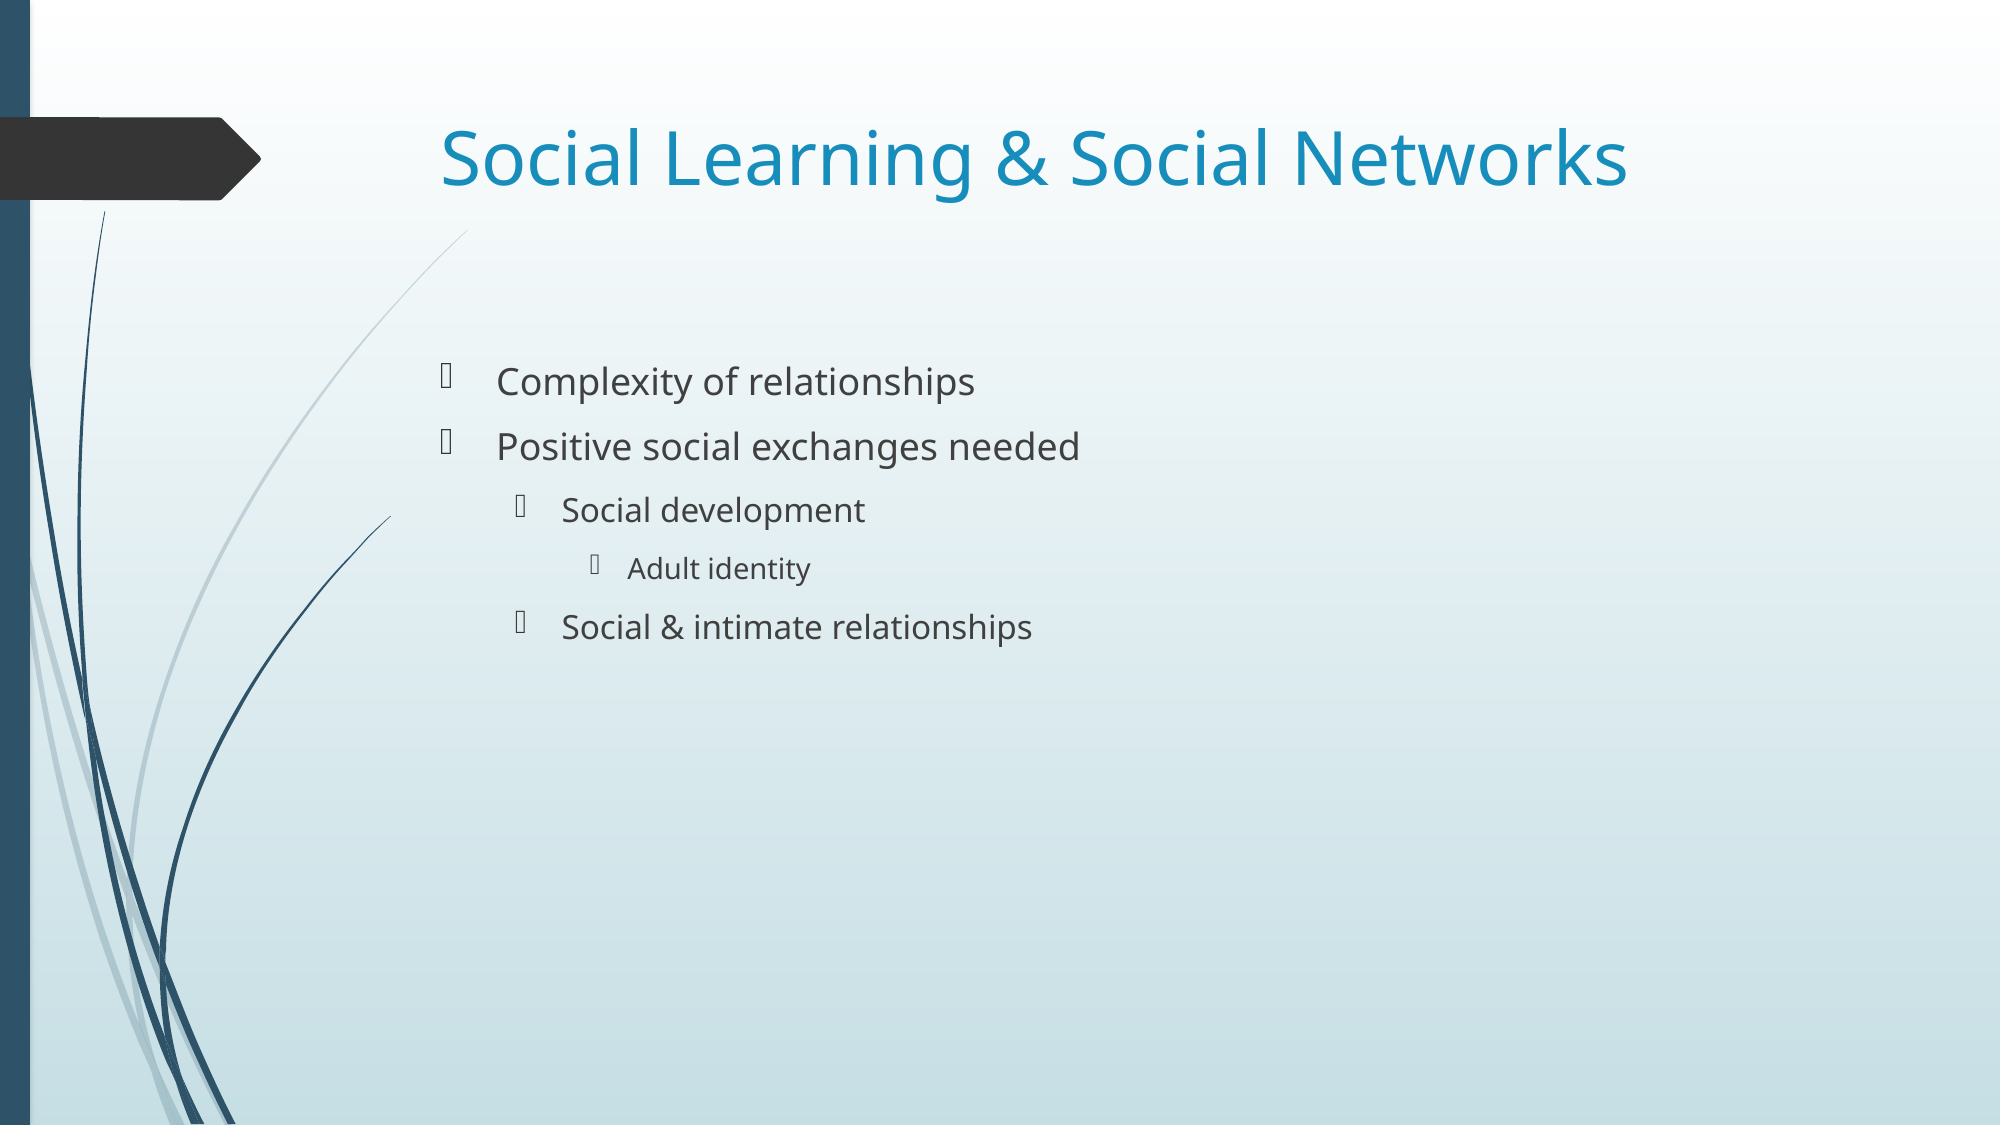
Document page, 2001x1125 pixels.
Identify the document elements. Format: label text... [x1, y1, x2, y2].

list Complexity of relationships Positive social exchanges needed Social development Adult identity Social & intimate relationships [424, 350, 1888, 970]
title Social Learning & Social Networks [425, 102, 1888, 313]
